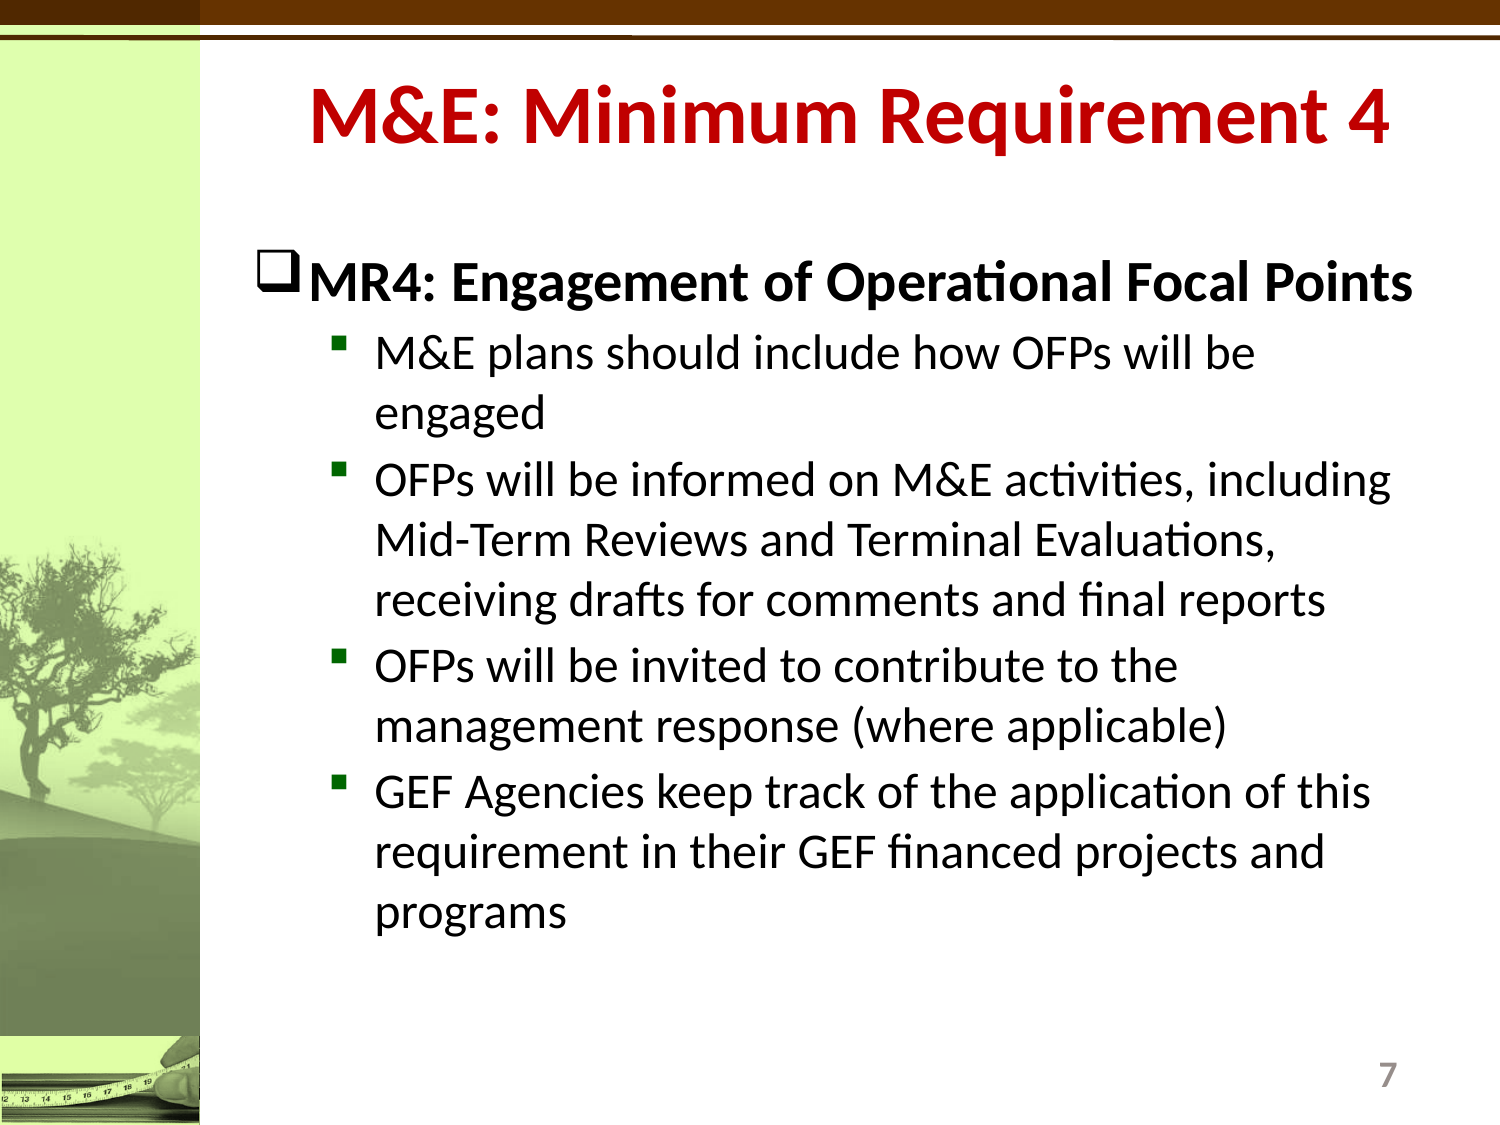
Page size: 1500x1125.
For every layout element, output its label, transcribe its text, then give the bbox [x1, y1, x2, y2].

title M&E: Minimum Requirement 4 [199, 44, 1500, 176]
picture [0, 1036, 200, 1125]
list MR4: Engagement of Operational Focal Points M&E plans should include how OFPs will be engaged OFPs will be informed on M&E activities, including Mid-Term Reviews and Terminal Evaluations, receiving drafts for comments and final reports OFPs will be invited to contribute to the management response (where applicable) GEF Agencies keep track of the application of this requirement in their GEF financed projects and programs [237, 235, 1451, 1051]
slide_number 7 [1074, 1042, 1413, 1103]
